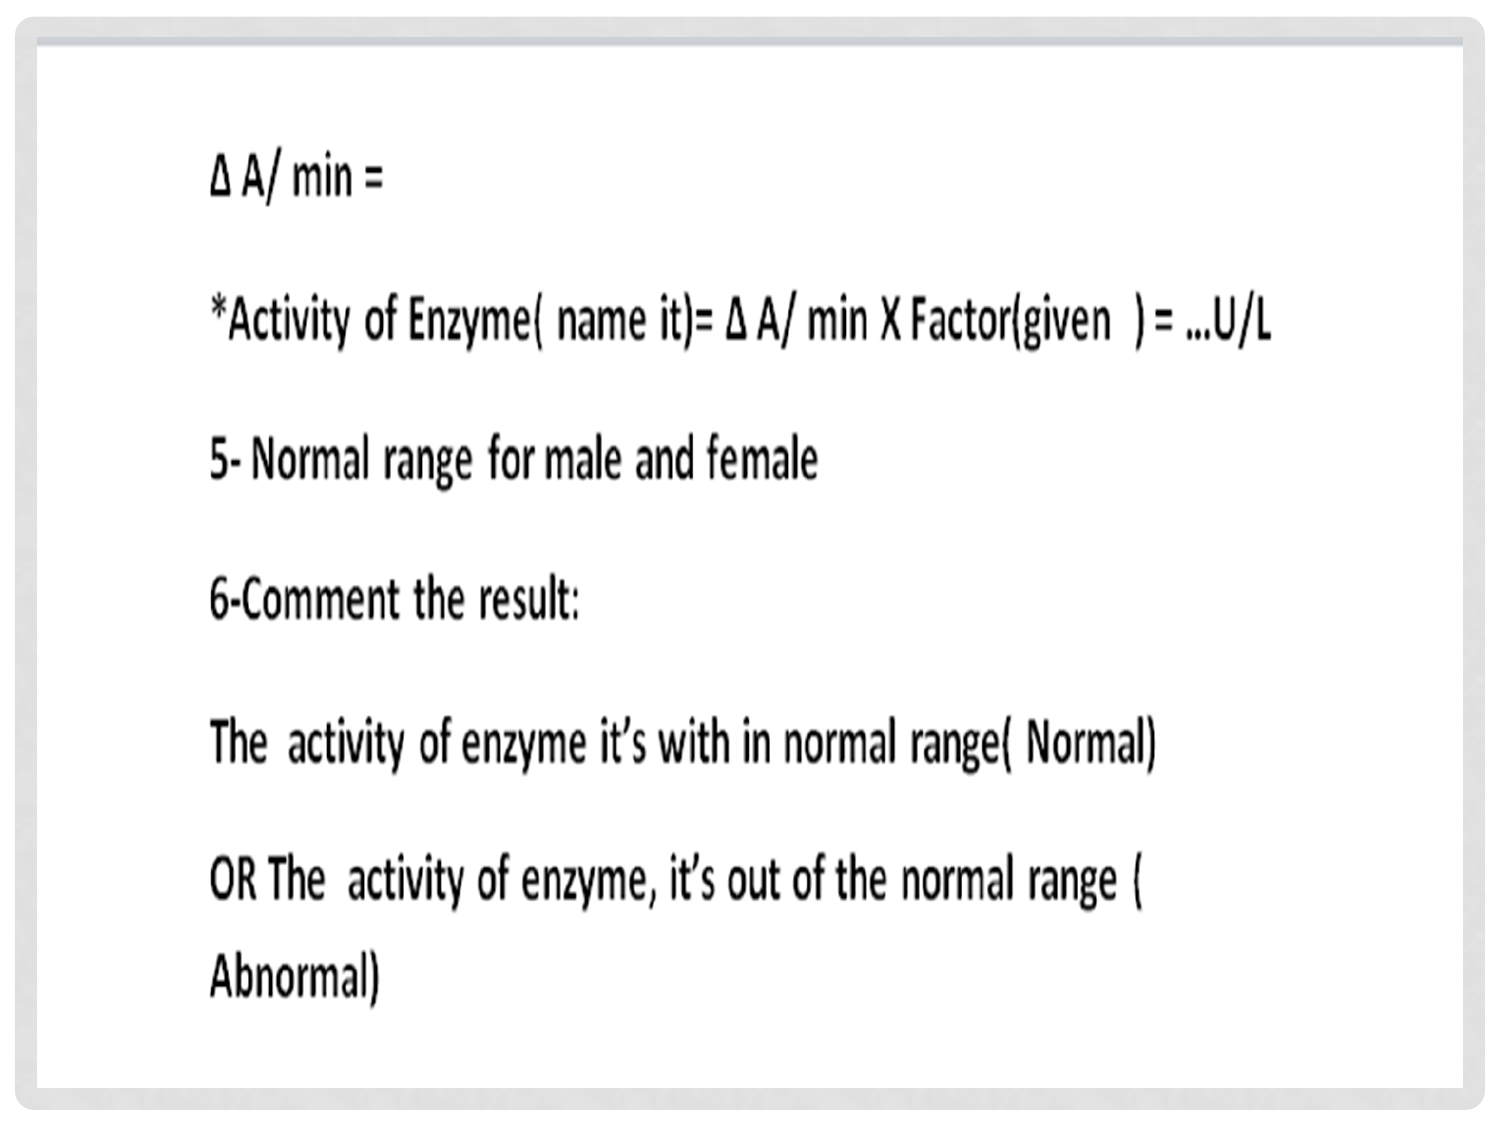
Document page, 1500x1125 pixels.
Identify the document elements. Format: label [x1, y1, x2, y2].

list [37, 37, 1463, 1088]
